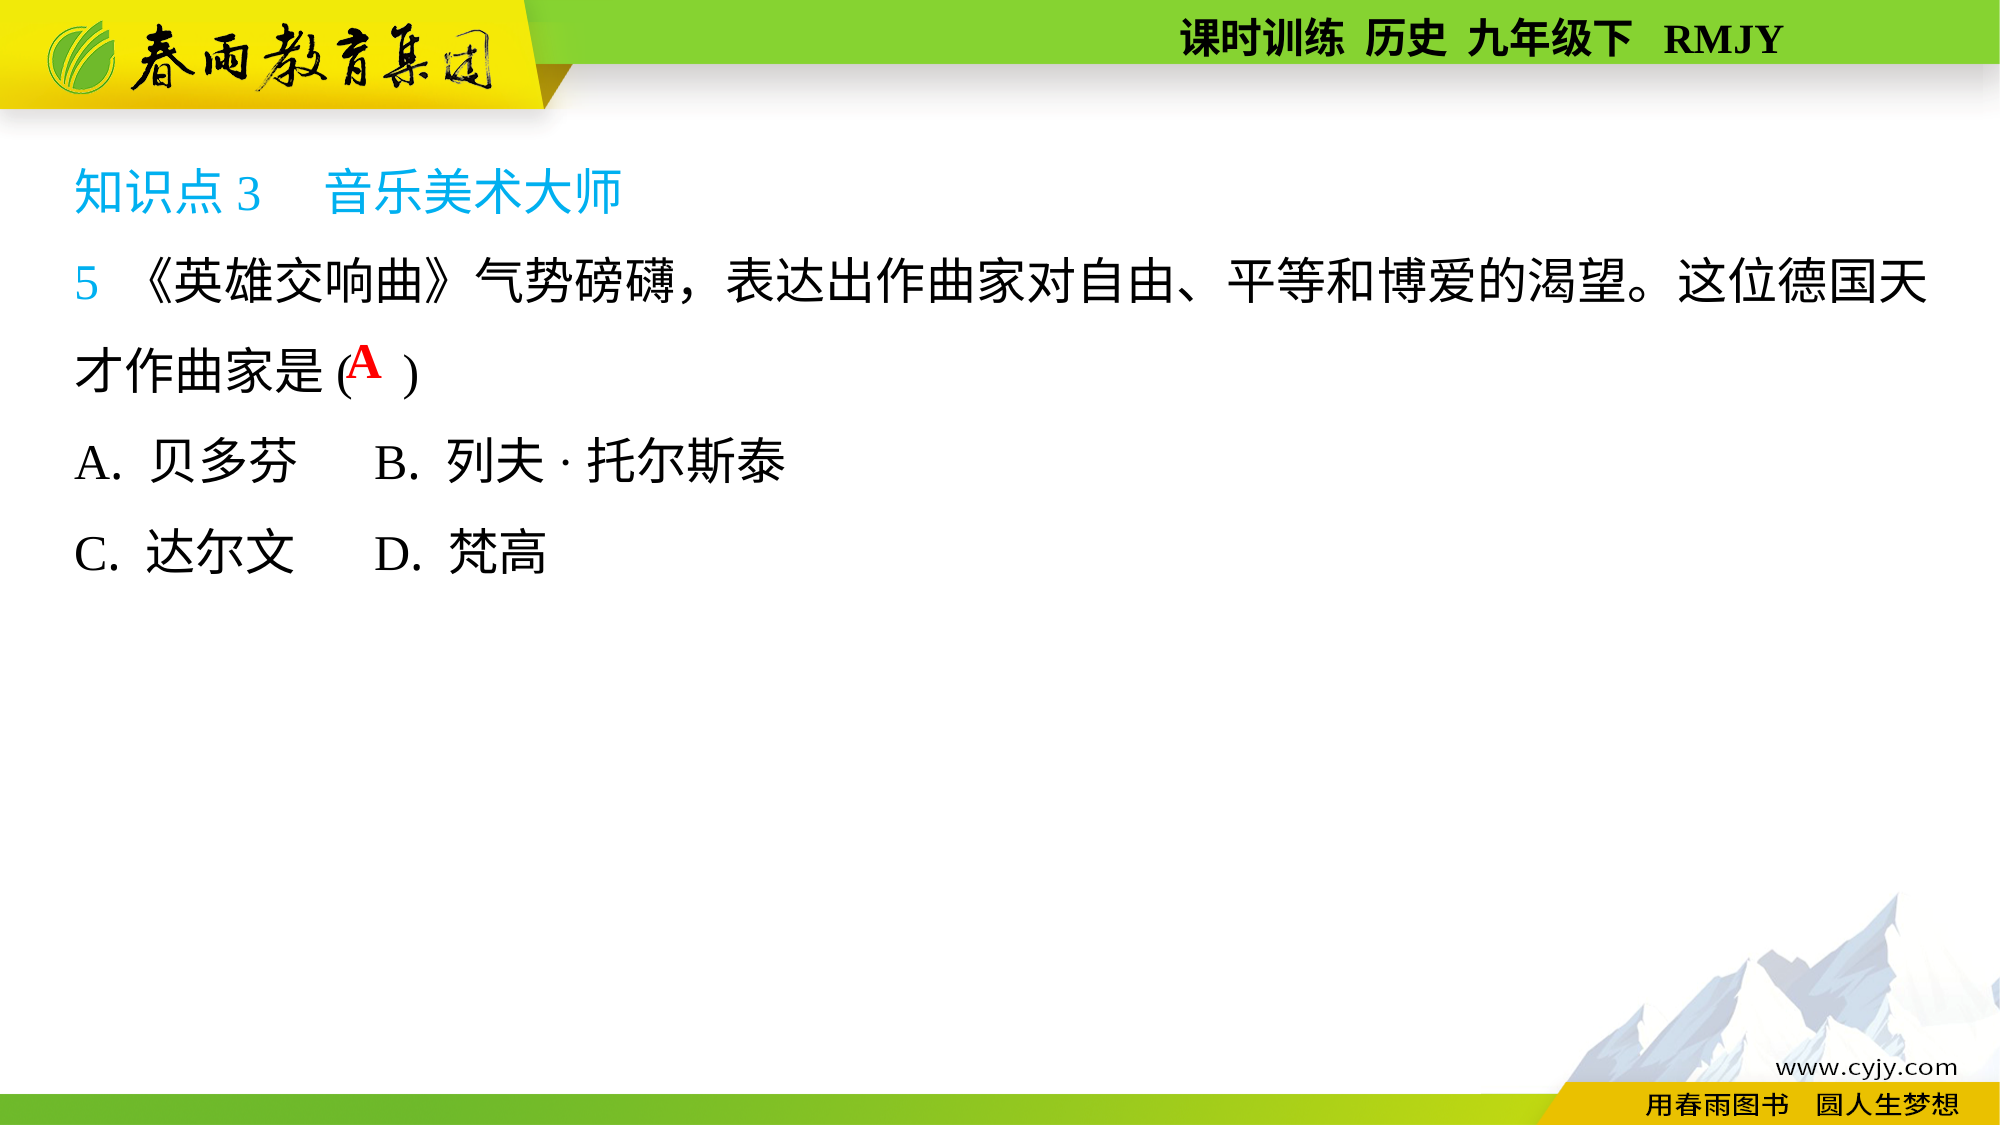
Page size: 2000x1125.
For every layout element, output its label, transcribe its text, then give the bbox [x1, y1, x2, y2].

list 知识点3 音乐美术大师 5 《英雄交响曲》气势磅礴，表达出作曲家对自由、平等和博爱的渴望。这位德国天才作曲家是( ) A. 贝多芬 B. 列夫·托尔斯泰 C. 达尔文 D. 梵高 [59, 122, 1944, 592]
picture [0, 0, 2000, 1125]
text_box A [331, 320, 397, 396]
